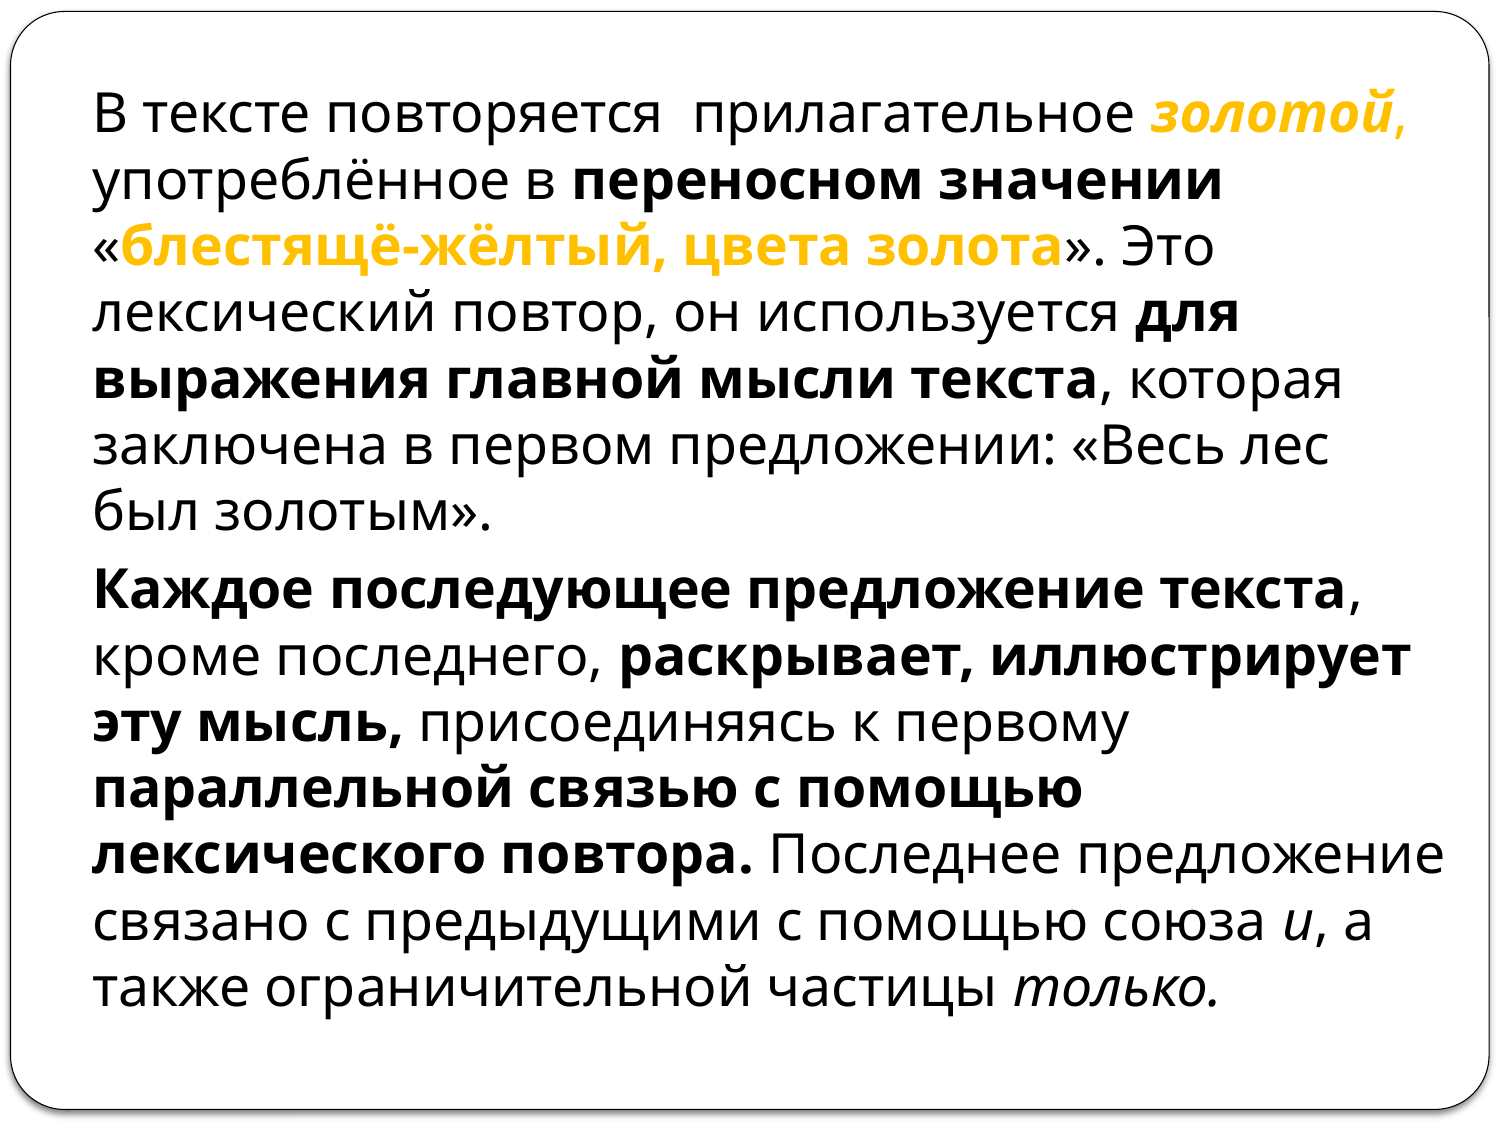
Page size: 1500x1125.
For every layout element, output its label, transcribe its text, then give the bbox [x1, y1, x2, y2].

list В тексте повторяется прилагательное золотой, употреблённое в переносном значении «блестящё-жёлтый, цвета золота». Это лексический повтор, он используется для выражения главной мысли текста, которая заключена в первом предложении: «Весь лес был золотым». Каждое последующее предложение текста, кроме последнего, раскрывает, иллюстрирует эту мысль, присоединяясь к первому параллельной связью с помощью лексического повтора. Последнее предложение связано с предыдущими с помощью союза и, а также ограничительной частицы только. [35, 70, 1465, 1090]
